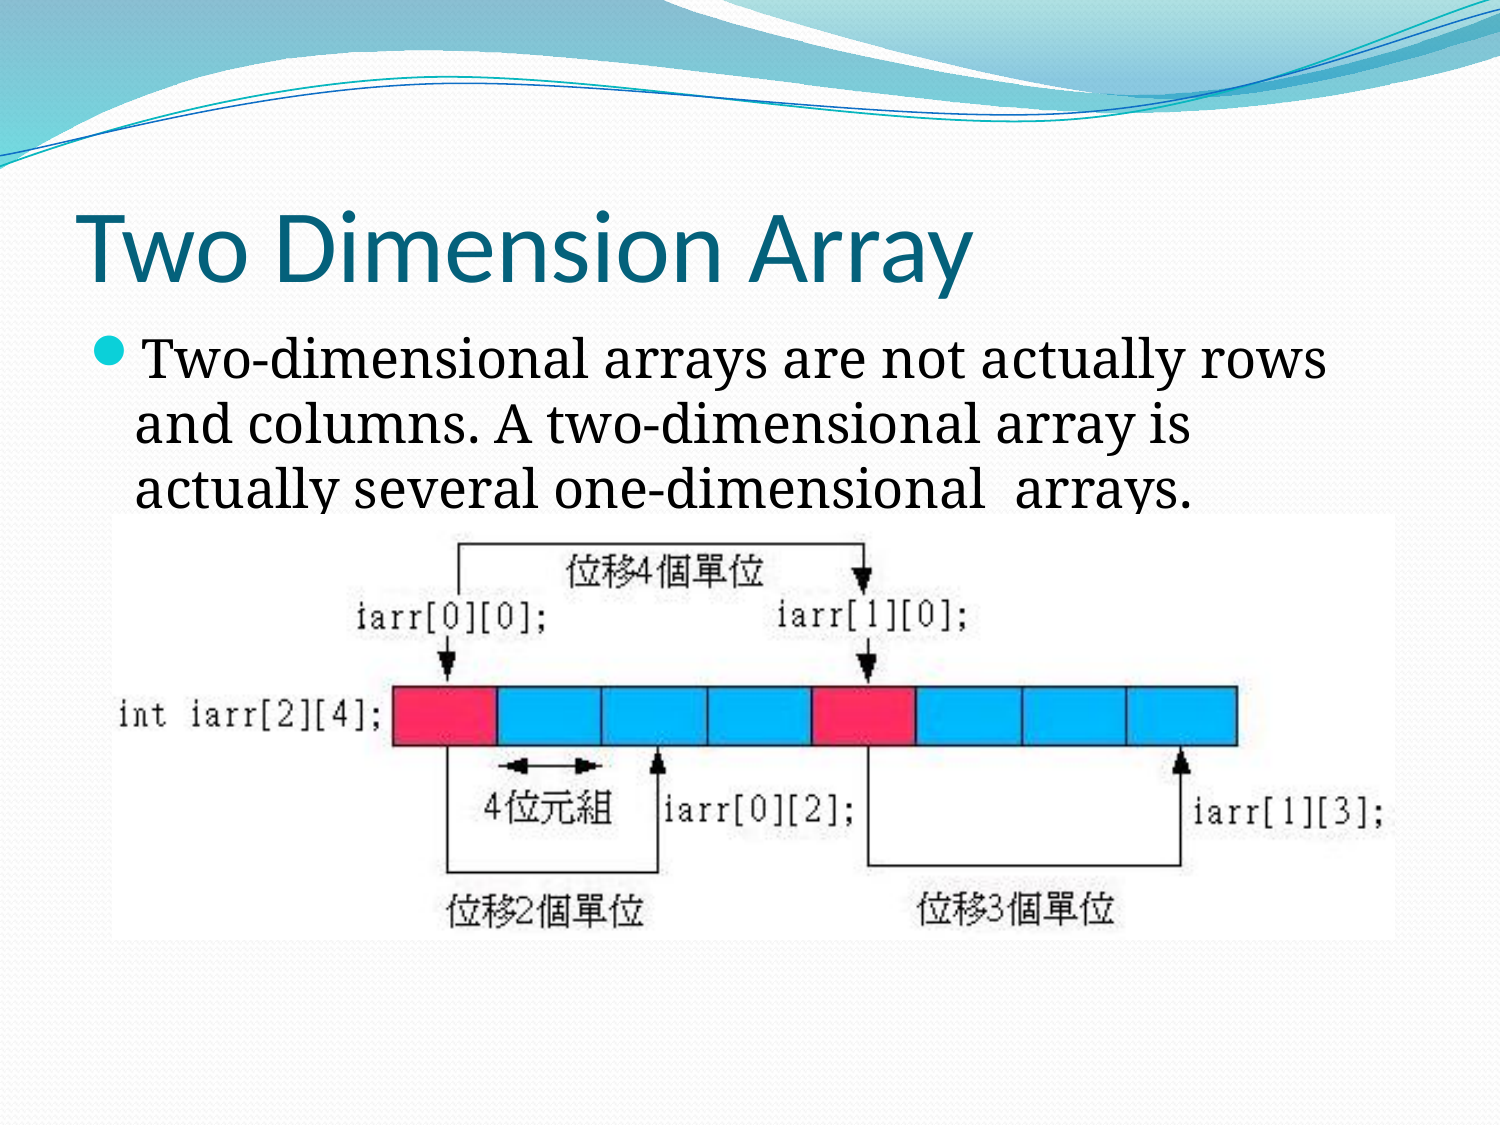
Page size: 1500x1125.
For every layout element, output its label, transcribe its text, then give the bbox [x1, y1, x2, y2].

title Two Dimension Array [75, 115, 1425, 303]
list Two-dimensional arrays are not actually rows and columns. A two-dimensional array is actually several one-dimensional arrays. [75, 317, 1425, 1038]
picture [111, 514, 1395, 940]
